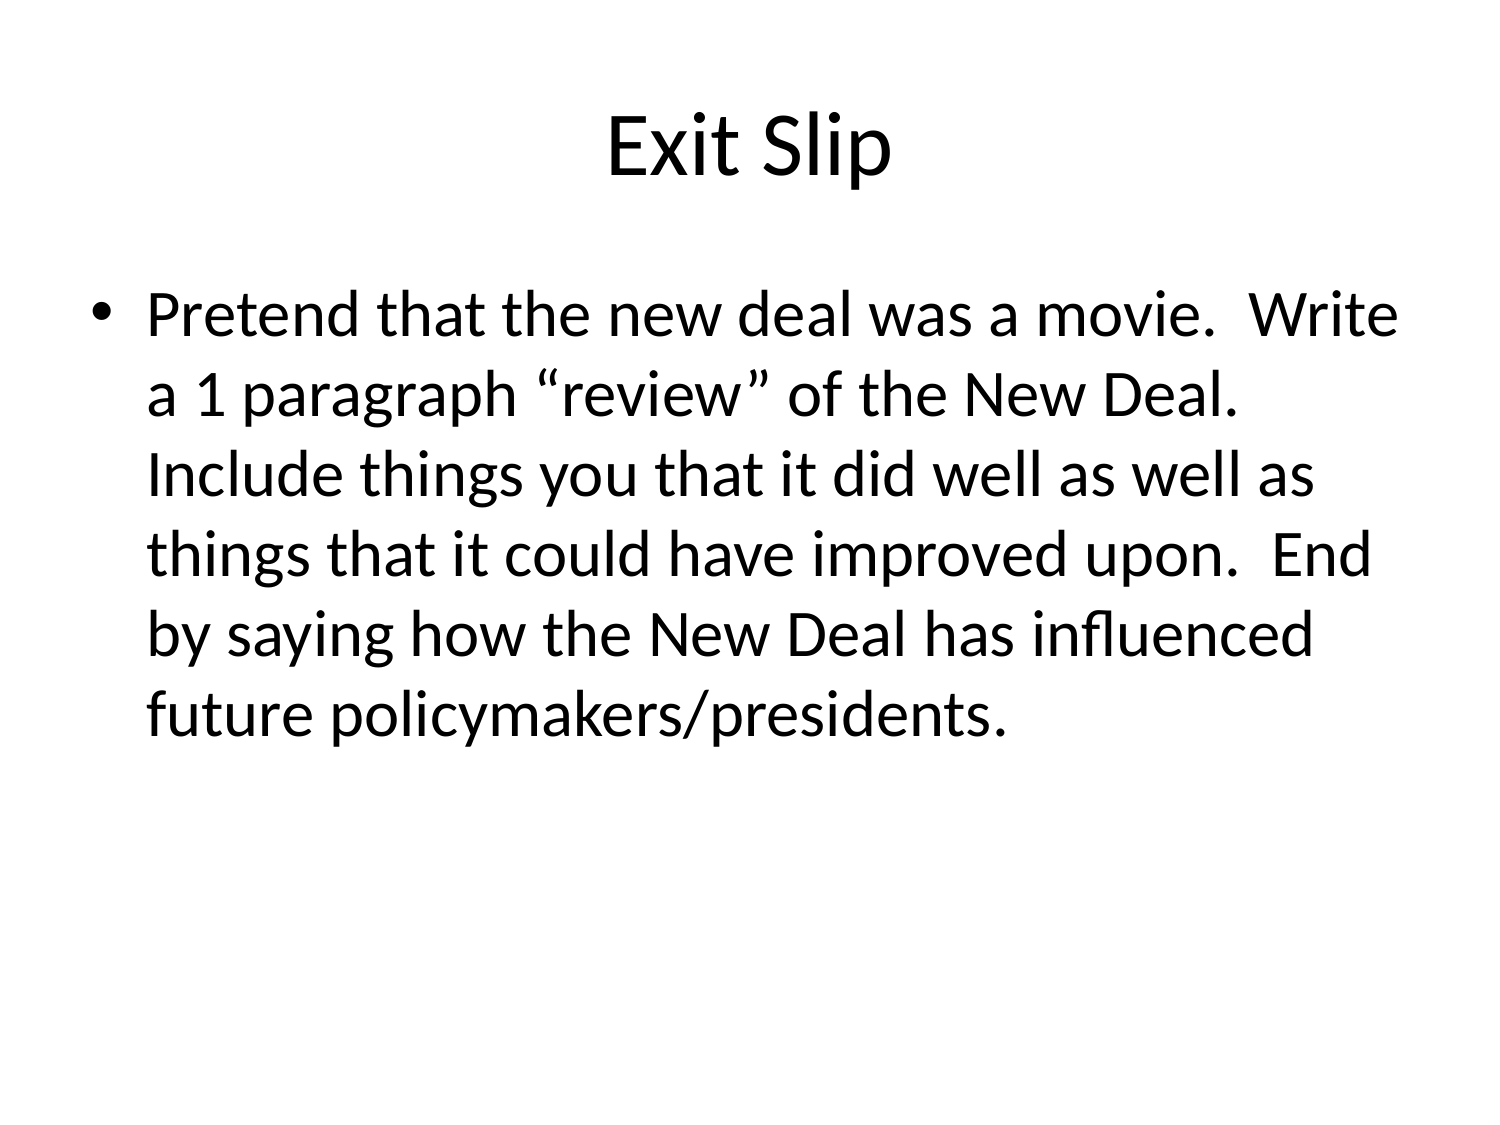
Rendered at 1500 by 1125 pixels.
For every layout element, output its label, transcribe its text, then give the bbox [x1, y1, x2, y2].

title Exit Slip [75, 45, 1425, 233]
list Pretend that the new deal was a movie. Write a 1 paragraph “review” of the New Deal. Include things you that it did well as well as things that it could have improved upon. End by saying how the New Deal has influenced future policymakers/presidents. [75, 262, 1425, 1005]
